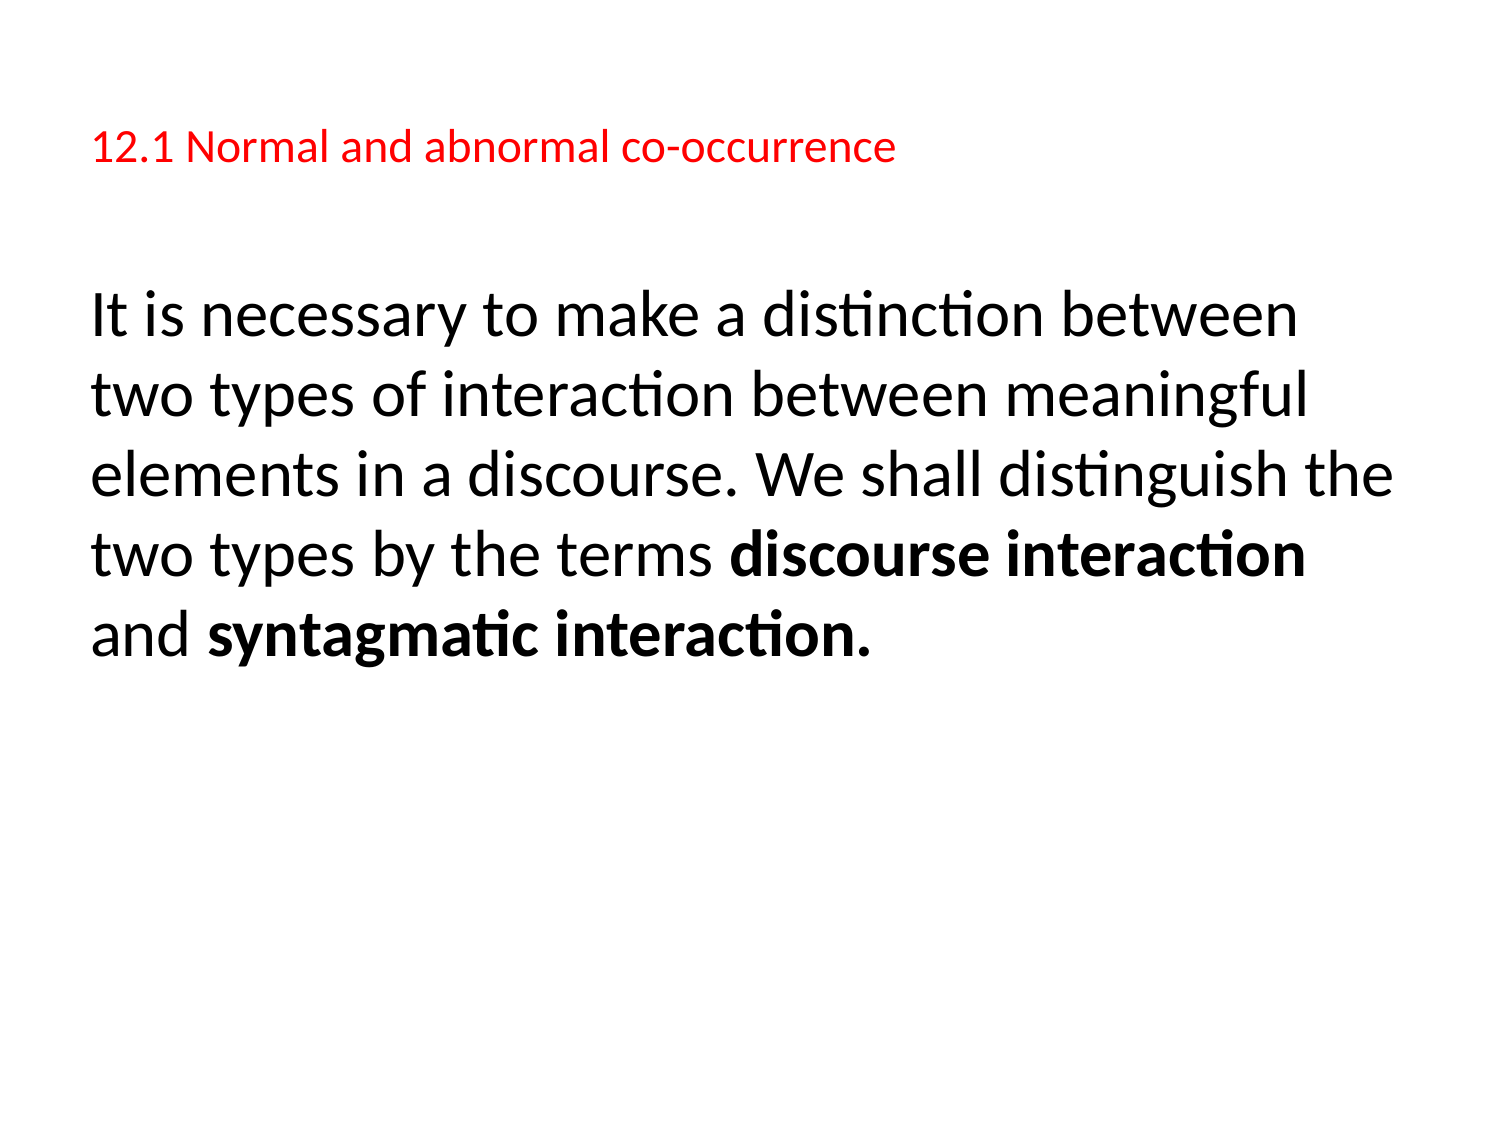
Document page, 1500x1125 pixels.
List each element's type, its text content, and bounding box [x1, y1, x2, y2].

list It is necessary to make a distinction between two types of interaction between meaningful elements in a discourse. We shall distinguish the two types by the terms discourse interaction and syntagmatic interaction. [75, 262, 1425, 1005]
title 12.1 Normal and abnormal co-occurrence [75, 50, 1425, 238]
